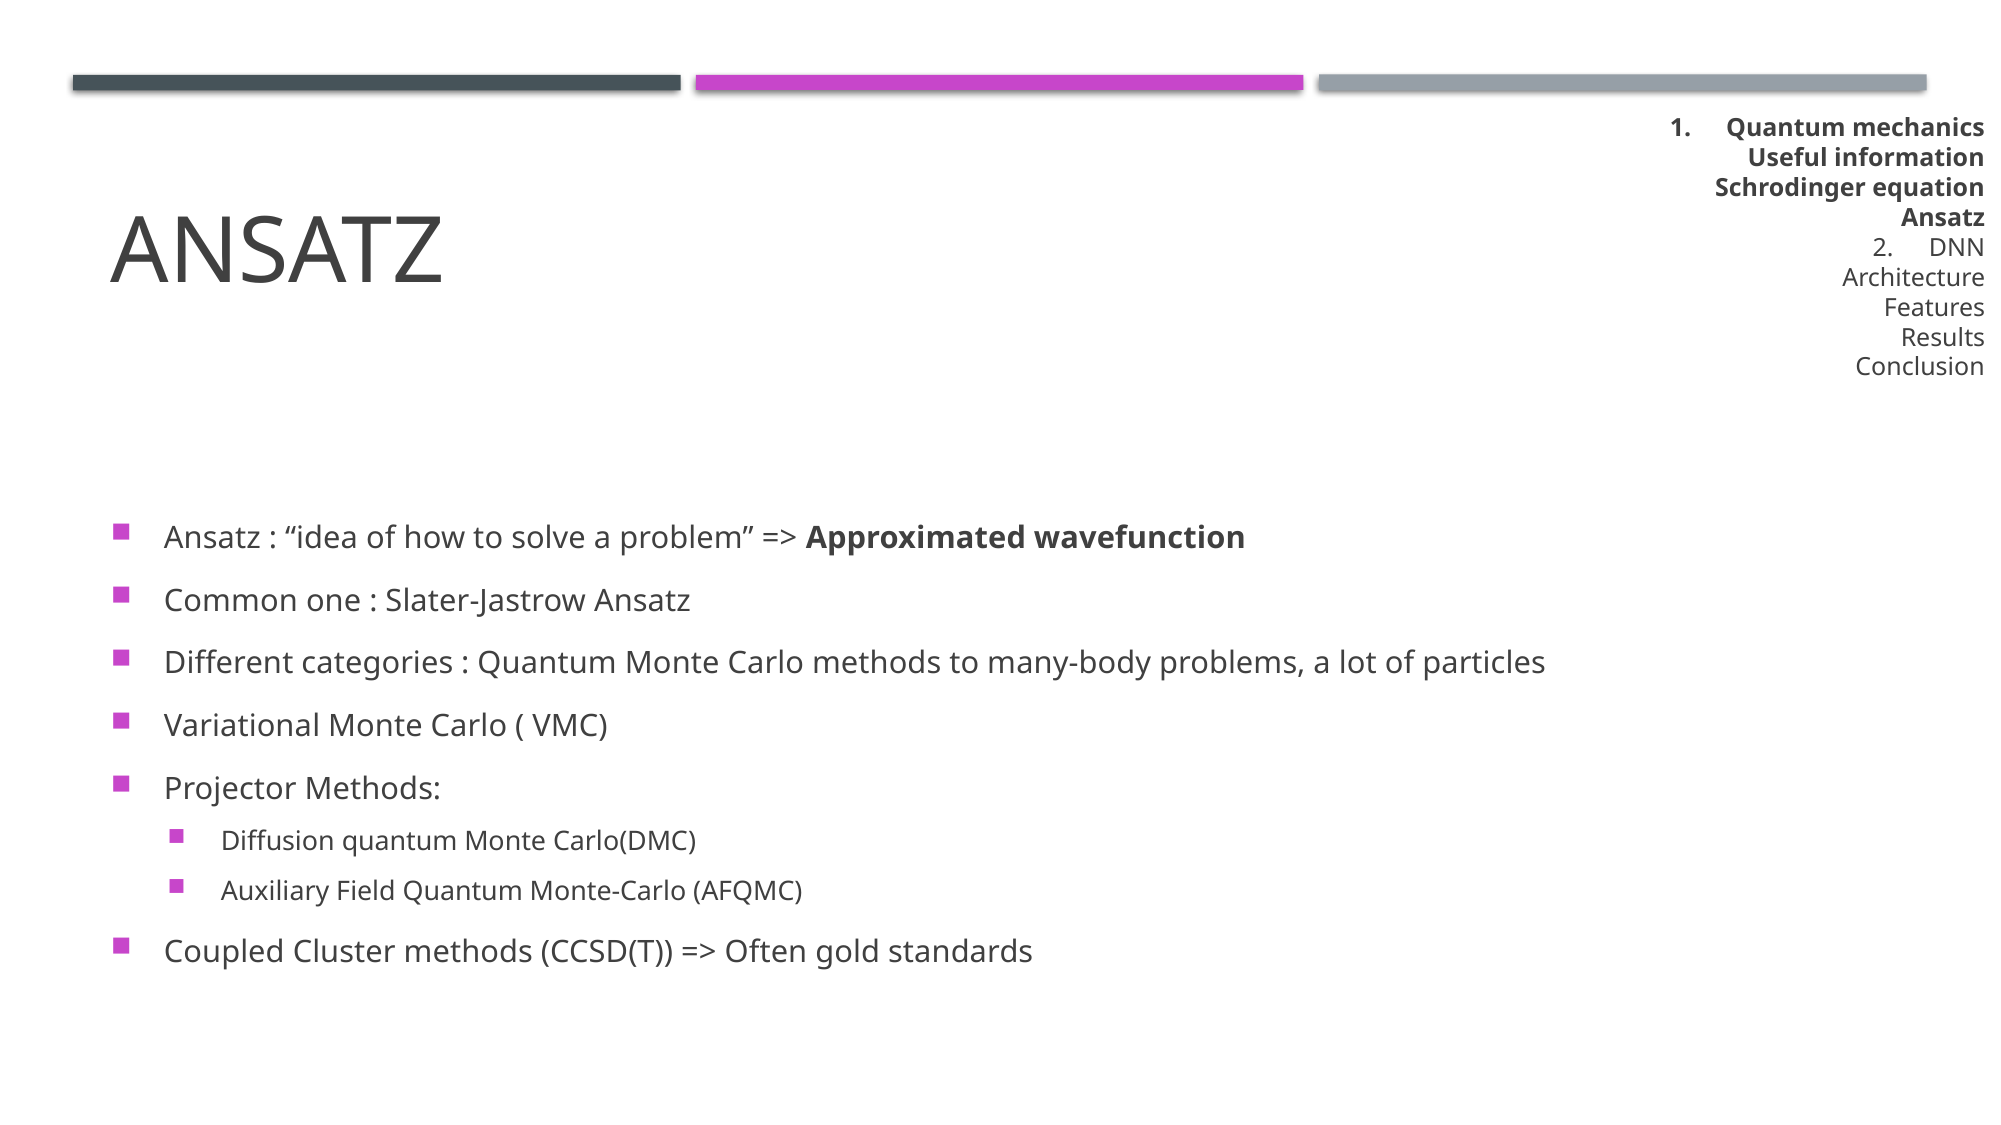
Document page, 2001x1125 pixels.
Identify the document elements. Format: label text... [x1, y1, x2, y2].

text_box Quantum mechanics Useful information Schrodinger equation Ansatz DNN Architecture Features Results Conclusion [1597, 103, 2000, 389]
list Ansatz : “idea of how to solve a problem” => Approximated wavefunction Common one : Slater-Jastrow Ansatz Different categories : Quantum Monte Carlo methods to many-body problems, a lot of particles Variational Monte Carlo ( VMC) Projector Methods: Diffusion quantum Monte Carlo(DMC) Auxiliary Field Quantum Monte-Carlo (AFQMC) Coupled Cluster methods (CCSD(T)) => Often gold standards [95, 383, 1905, 981]
title ansatz [95, 115, 1597, 311]
